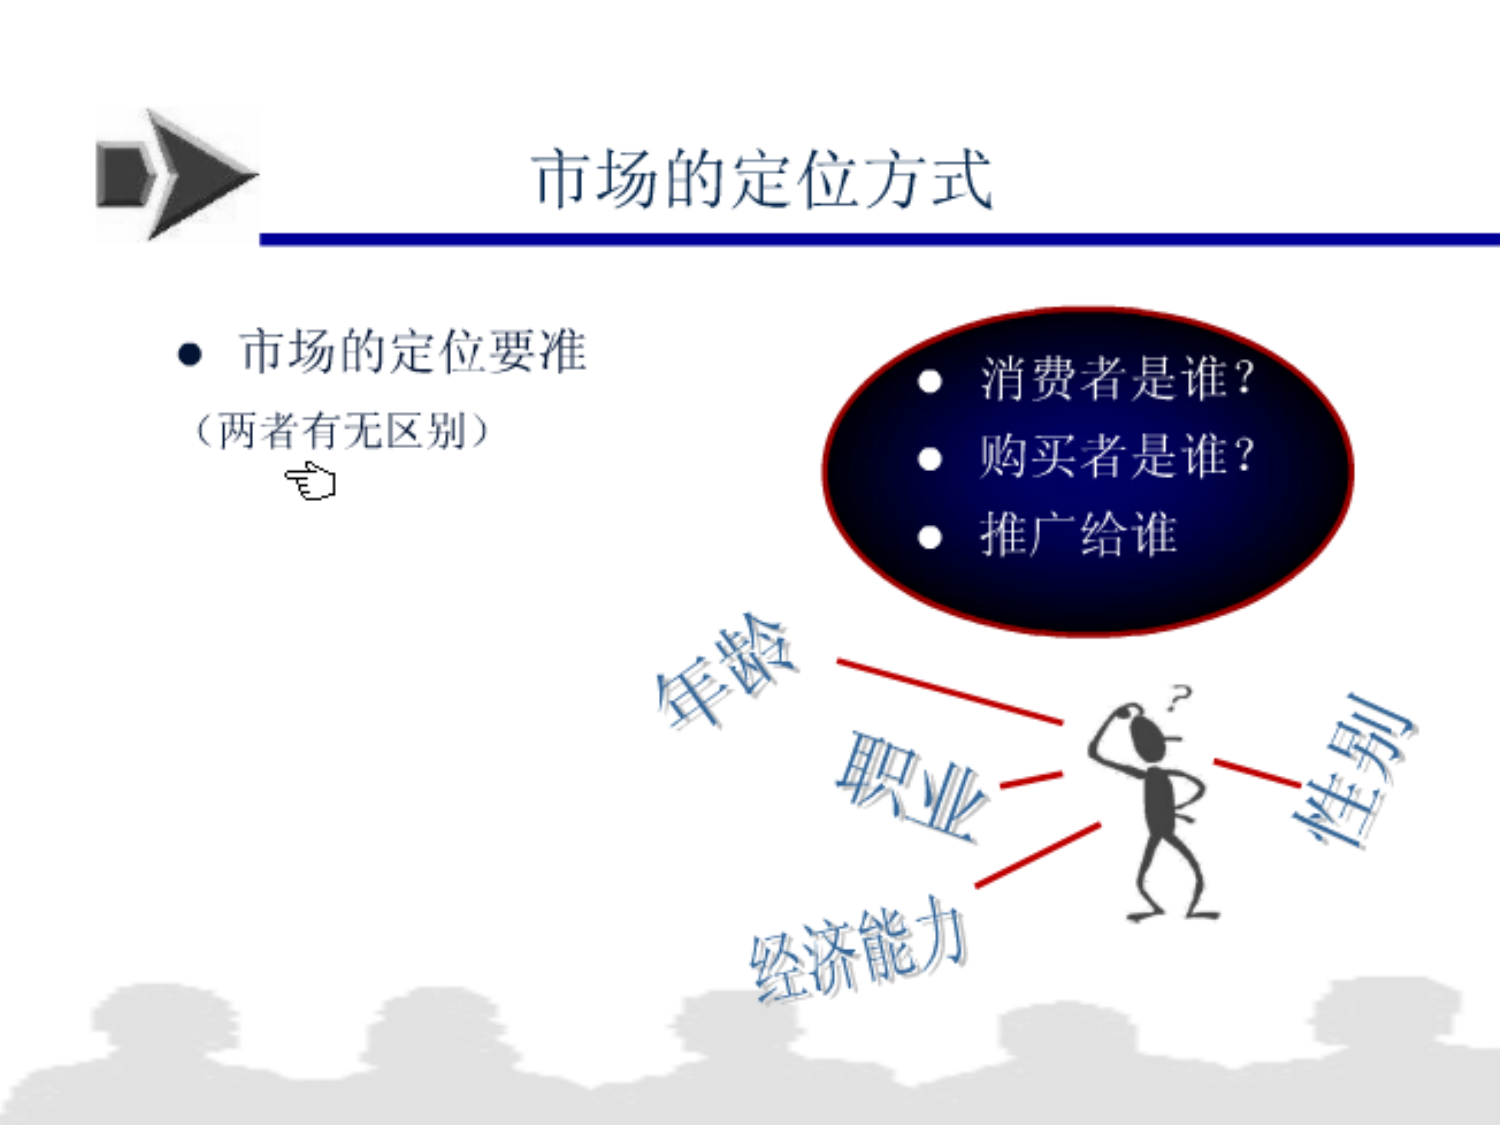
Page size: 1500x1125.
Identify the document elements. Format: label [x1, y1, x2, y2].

list [0, 0, 1500, 1125]
